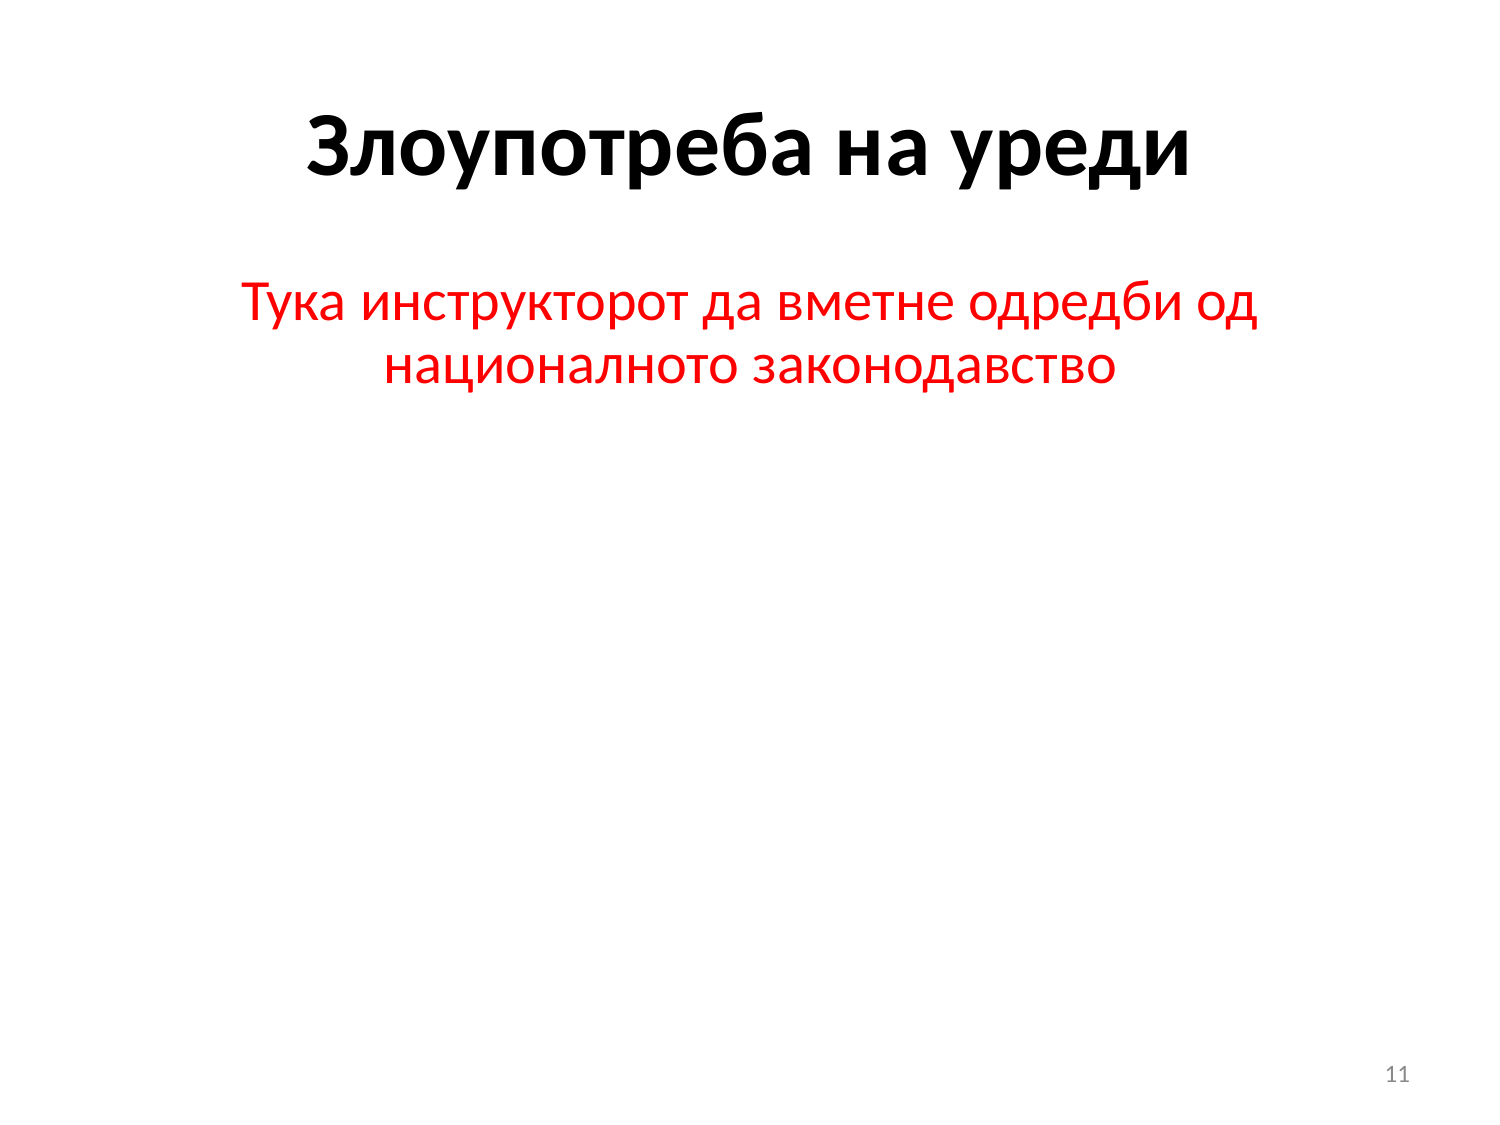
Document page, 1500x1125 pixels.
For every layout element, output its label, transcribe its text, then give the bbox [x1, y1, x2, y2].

slide_number 11 [1074, 1042, 1425, 1103]
list Тука инструкторот да вметне одредби од националното законодавство [75, 262, 1425, 1005]
title Злоупотреба на уреди [75, 45, 1425, 233]
